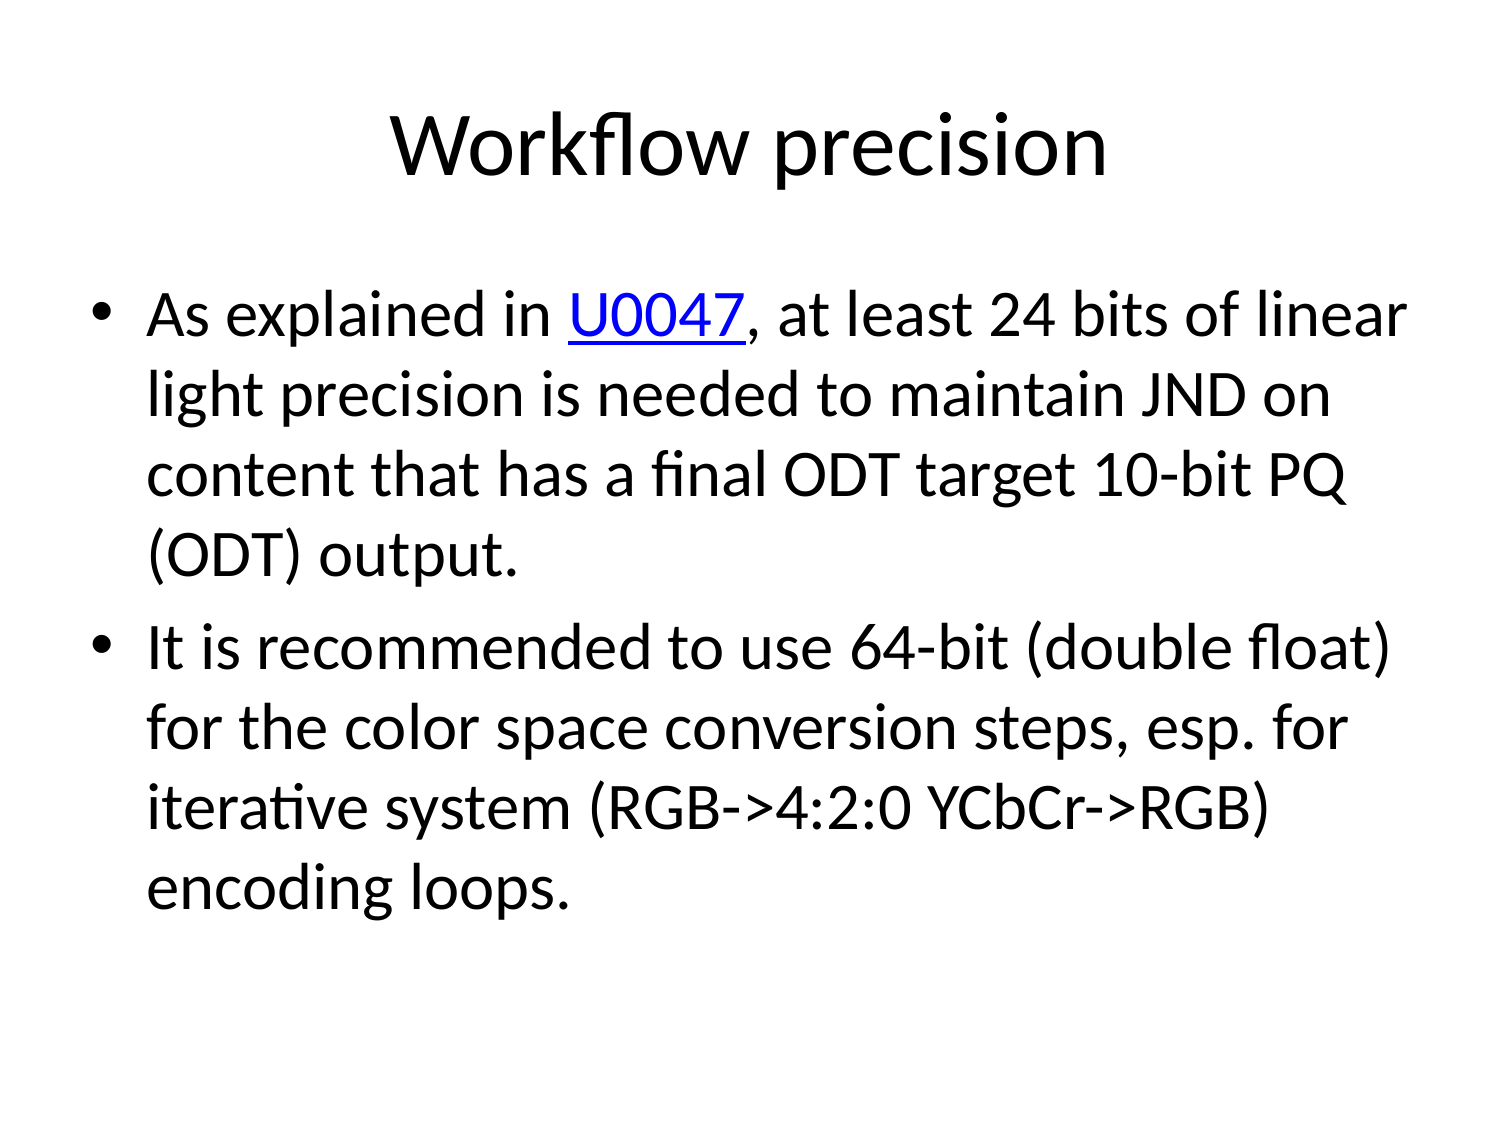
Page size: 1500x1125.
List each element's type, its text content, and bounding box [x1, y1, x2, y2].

list As explained in U0047, at least 24 bits of linear light precision is needed to maintain JND on content that has a final ODT target 10-bit PQ (ODT) output. It is recommended to use 64-bit (double float) for the color space conversion steps, esp. for iterative system (RGB->4:2:0 YCbCr->RGB) encoding loops. [75, 262, 1425, 1005]
title Workflow precision [75, 45, 1425, 233]
